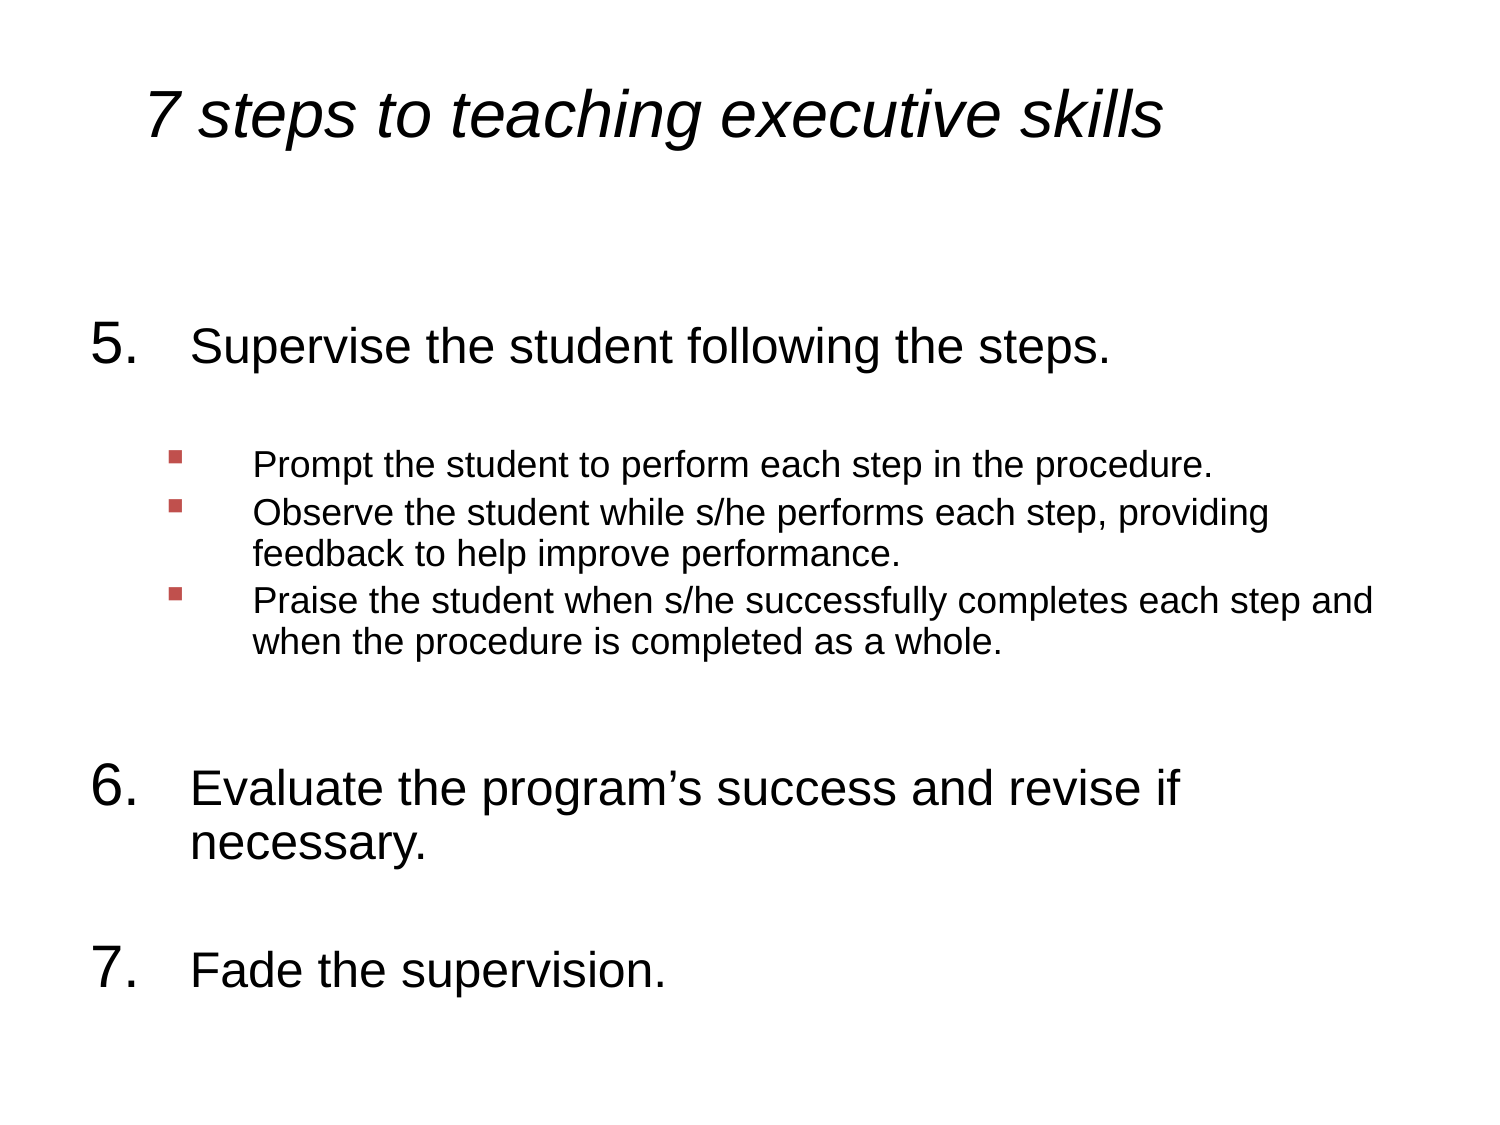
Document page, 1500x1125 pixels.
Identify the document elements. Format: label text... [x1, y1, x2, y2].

list Supervise the student following the steps. Prompt the student to perform each step in the procedure. Observe the student while s/he performs each step, providing feedback to help improve performance. Praise the student when s/he successfully completes each step and when the procedure is completed as a whole. Evaluate the program’s success and revise if necessary. Fade the supervision. [75, 262, 1425, 1005]
title 7 steps to teaching executive skills [47, 47, 1263, 175]
